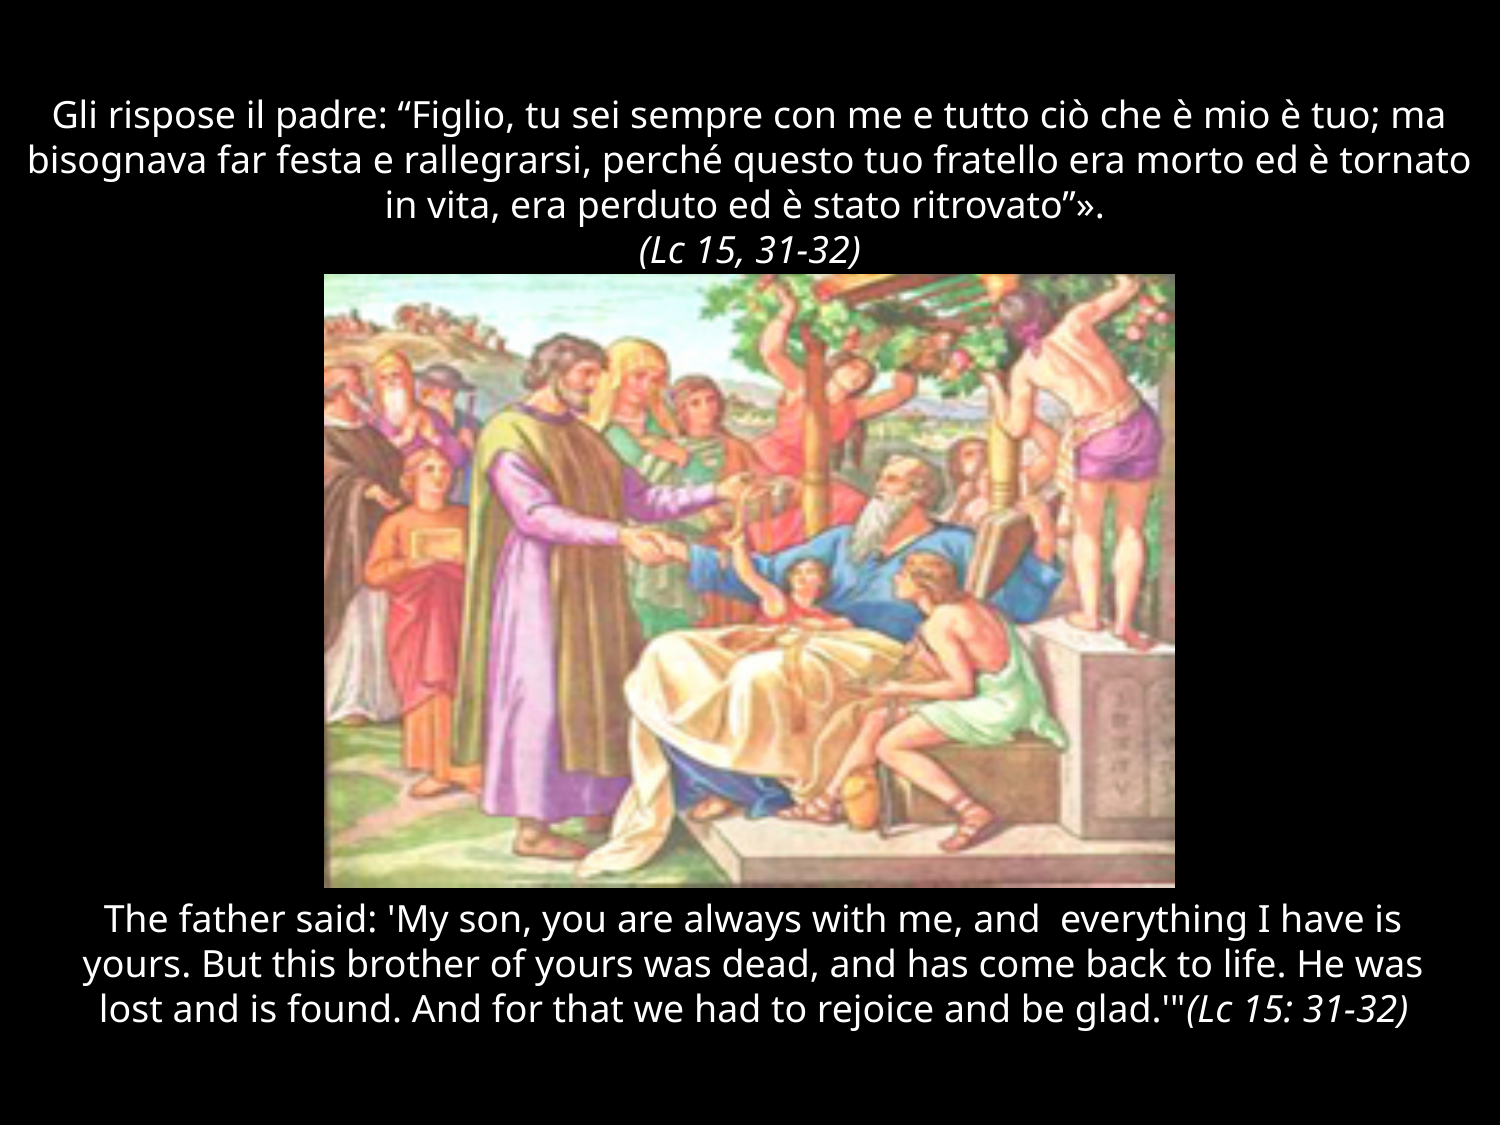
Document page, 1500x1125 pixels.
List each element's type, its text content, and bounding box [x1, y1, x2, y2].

text_box The father said: 'My son, you are always with me, and everything I have is yours. But this brother of yours was dead, and has come back to life. He was lost and is found. And for that we had to rejoice and be glad.'"(Lc 15: 31-32) [50, 887, 1458, 1038]
title Gli rispose il padre: “Figlio, tu sei sempre con me e tutto ciò che è mio è tuo; ma bisognava far festa e rallegrarsi, perché questo tuo fratello era morto ed è tornato in vita, era perduto ed è stato ritrovato”». (Lc 15, 31-32) [0, 87, 1500, 275]
picture [324, 274, 1175, 888]
